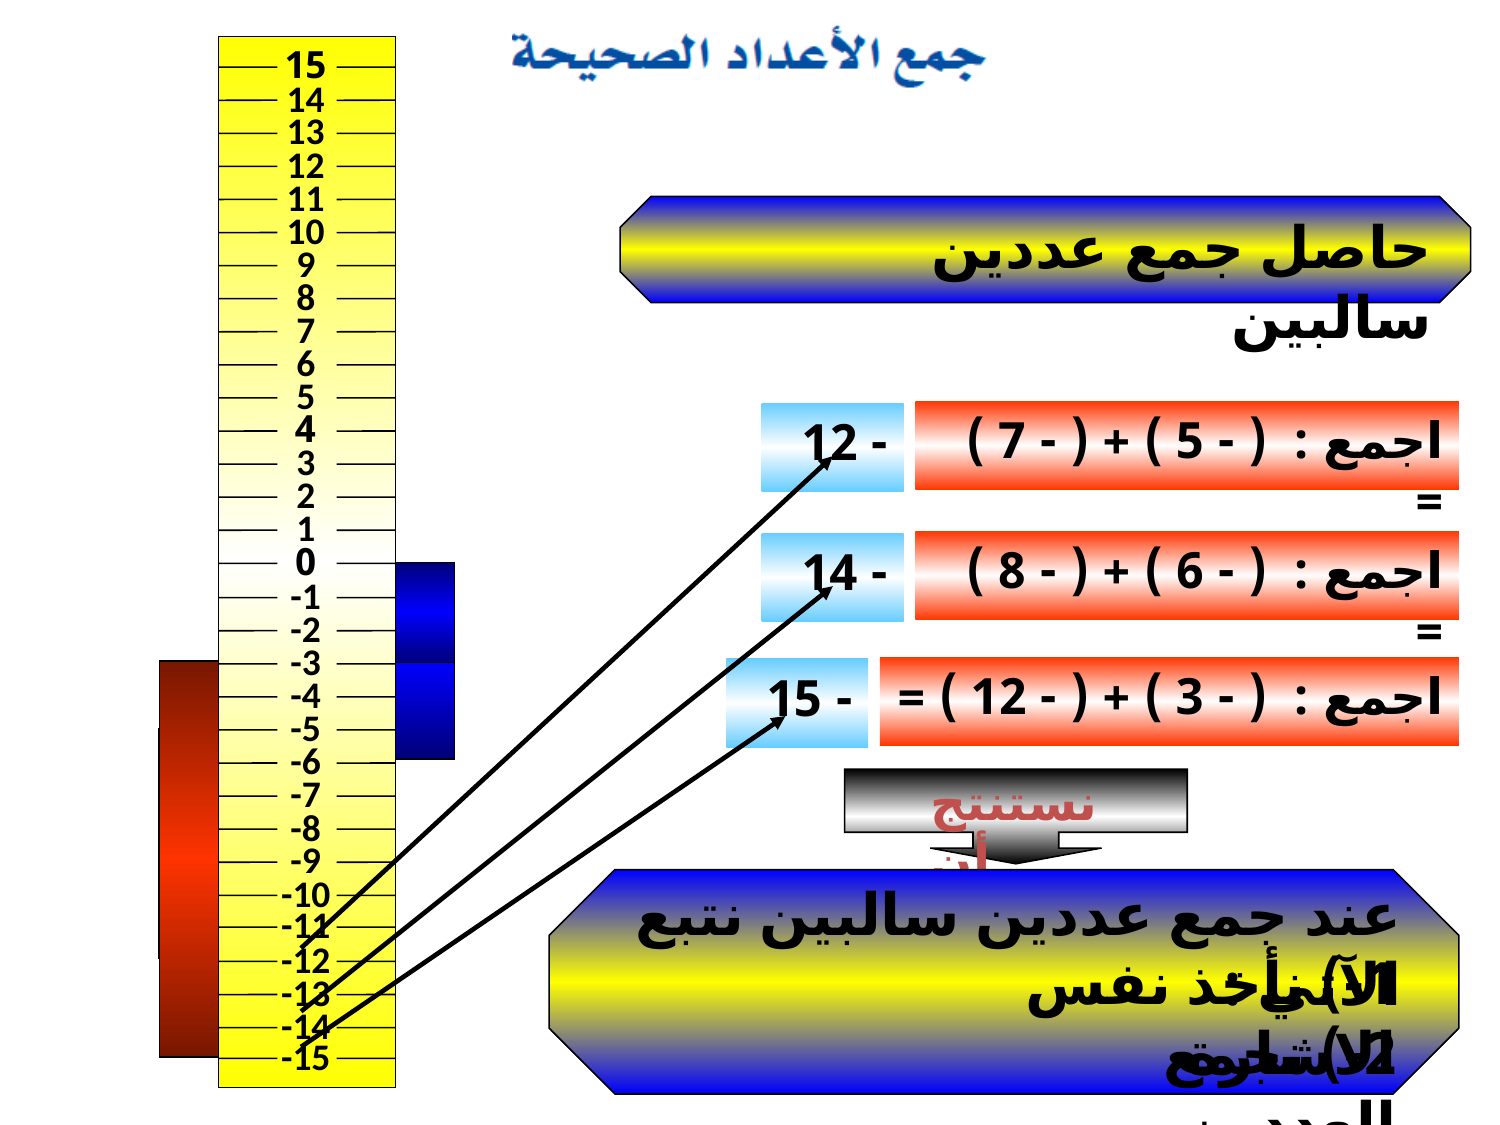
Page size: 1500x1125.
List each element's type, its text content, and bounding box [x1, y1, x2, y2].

text_box 2-) نجمع العددين [927, 1008, 1412, 1125]
text_box اجمع : ( - 3 ) + ( - 12 ) = [879, 657, 1459, 746]
text_box - 15 [726, 658, 869, 748]
text_box حاصل جمع عددين سالبين [714, 203, 1447, 358]
picture [512, 23, 988, 91]
text_box اجمع : ( - 5 ) + ( - 7 ) = [915, 401, 1459, 490]
text_box [159, 661, 213, 1058]
text_box اجمع : ( - 6 ) + ( - 8 ) = [915, 531, 1459, 620]
text_box عند جمع عددين سالبين نتبع الآتي : [554, 869, 1417, 1025]
text_box [1412, 893, 1459, 1076]
text_box [400, 562, 455, 663]
text_box [620, 196, 1471, 303]
text_box [549, 930, 927, 1094]
text_box [400, 716, 786, 980]
text_box [400, 456, 833, 857]
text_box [844, 762, 1188, 864]
text_box [400, 663, 455, 760]
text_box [218, 33, 396, 1088]
text_box - 12 [761, 403, 904, 492]
text_box [400, 586, 833, 933]
text_box - 14 [761, 533, 904, 622]
text_box 1-) نأخذ نفس الاشارة [927, 938, 1412, 1008]
